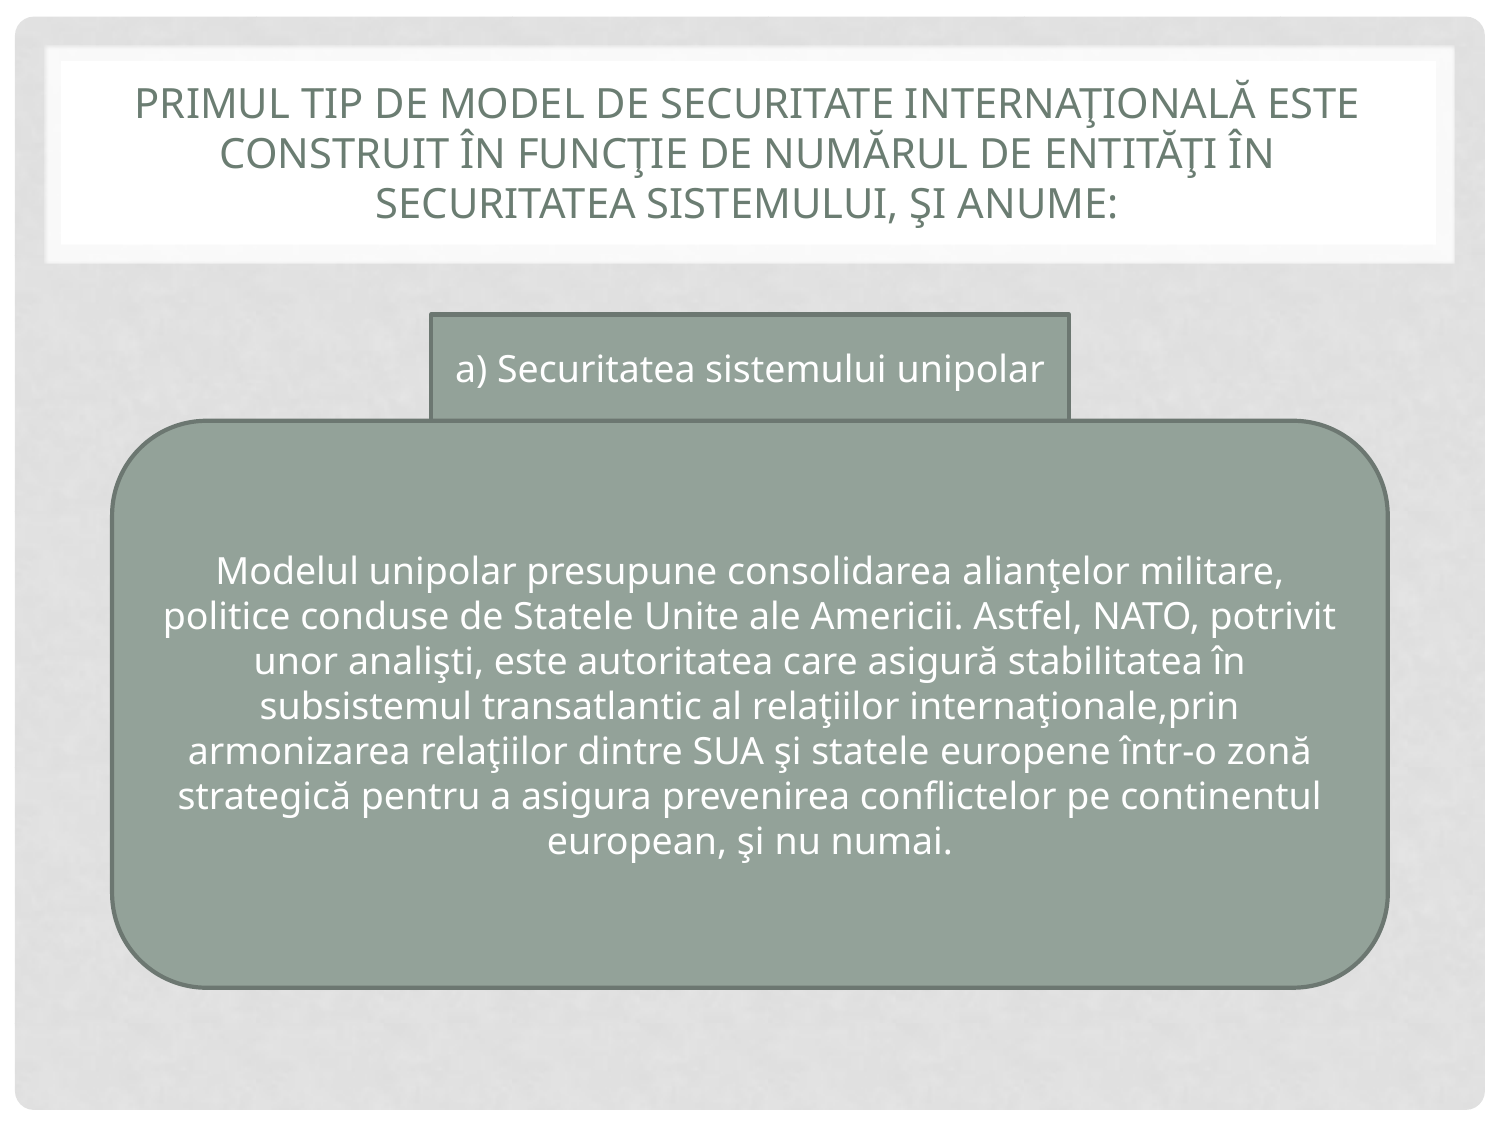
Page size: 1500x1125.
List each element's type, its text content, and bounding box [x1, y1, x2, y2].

text_box Modelul unipolar presupune consolidarea alianţelor militare, politice conduse de Statele Unite ale Americii. Astfel, NATO, potrivit unor analişti, este autoritatea care asigură stabilitatea în subsistemul transatlantic al relaţiilor internaţionale,prin armonizarea relaţiilor dintre SUA şi statele europene într-o zonă strategică pentru a asigura prevenirea conflictelor pe continentul european, şi nu numai. [109, 418, 1390, 990]
title Primul tip de model de securitate internaţională este construit în funcţie de numărul de entităţi în securitatea sistemului, şi anume: [69, 66, 1425, 238]
text_box a) Securitatea sistemului unipolar [429, 312, 1071, 418]
